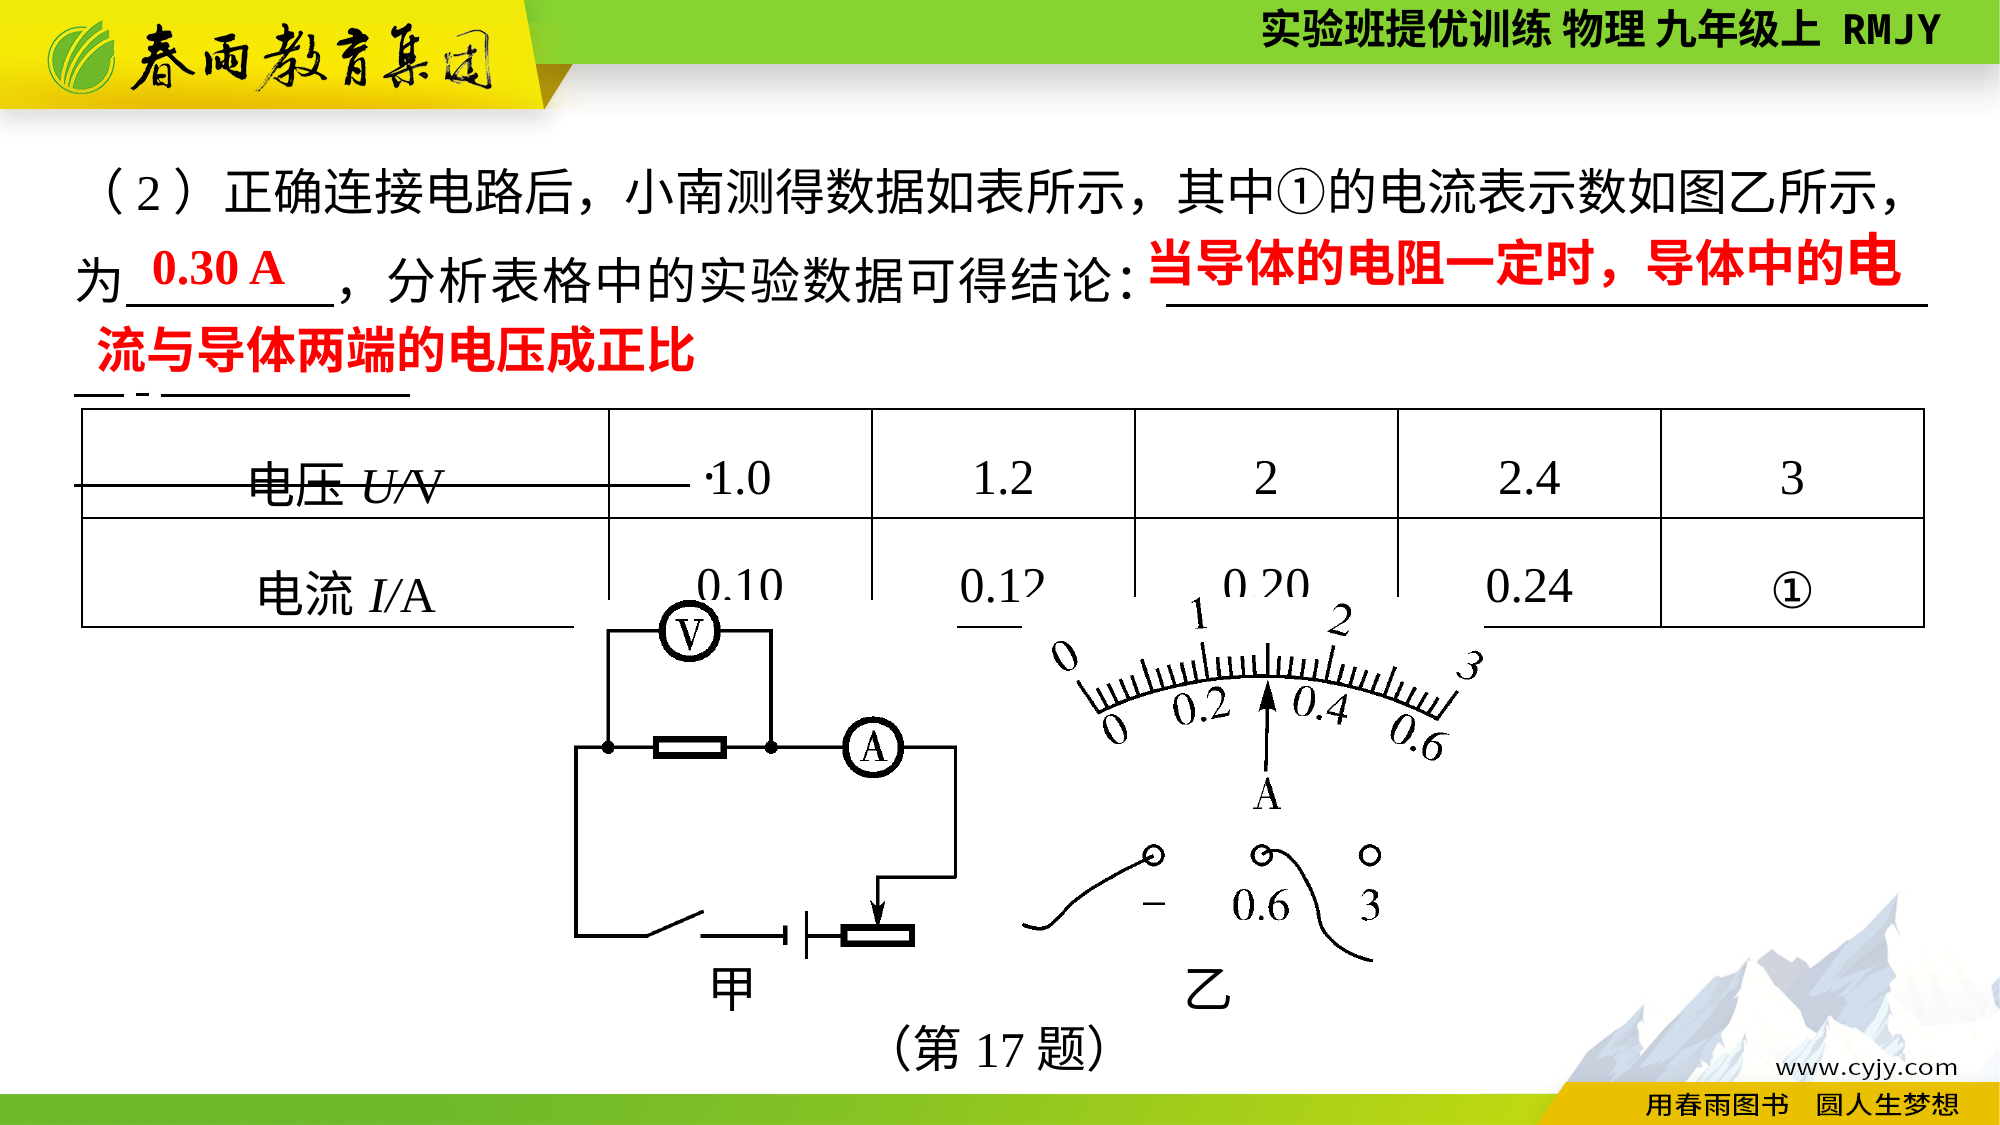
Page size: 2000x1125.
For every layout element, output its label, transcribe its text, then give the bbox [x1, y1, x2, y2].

table_cell 电流I/A [83, 519, 608, 626]
table_header 1.0 [610, 410, 871, 517]
table_header 3 [1662, 410, 1923, 517]
picture [0, 0, 2000, 1125]
list （2）正确连接电路后，小南测得数据如表所示，其中①的电流表示数如图乙所示，为 ，分析表格中的实验数据可得结论： , . [59, 122, 1944, 411]
text_box 0.30 A [137, 227, 301, 302]
table_cell 0.12 [873, 519, 1134, 626]
table_header 2 [1136, 410, 1397, 517]
table_cell 0.20 [1136, 519, 1397, 596]
text_box 当导体的电阻一定时，导体中的电 [1130, 215, 1919, 301]
table_header 电压U/V [83, 410, 608, 517]
table_cell ① [1662, 519, 1923, 626]
table_header 2.4 [1399, 410, 1660, 517]
text_box 流与导体两端的电压成正比 [81, 311, 736, 387]
table_cell 0.24 [1399, 519, 1660, 626]
table_cell 0.10 [610, 519, 871, 599]
text_box 甲 乙 （第17题） [692, 950, 1307, 1085]
table_header 1.2 [873, 410, 1134, 517]
